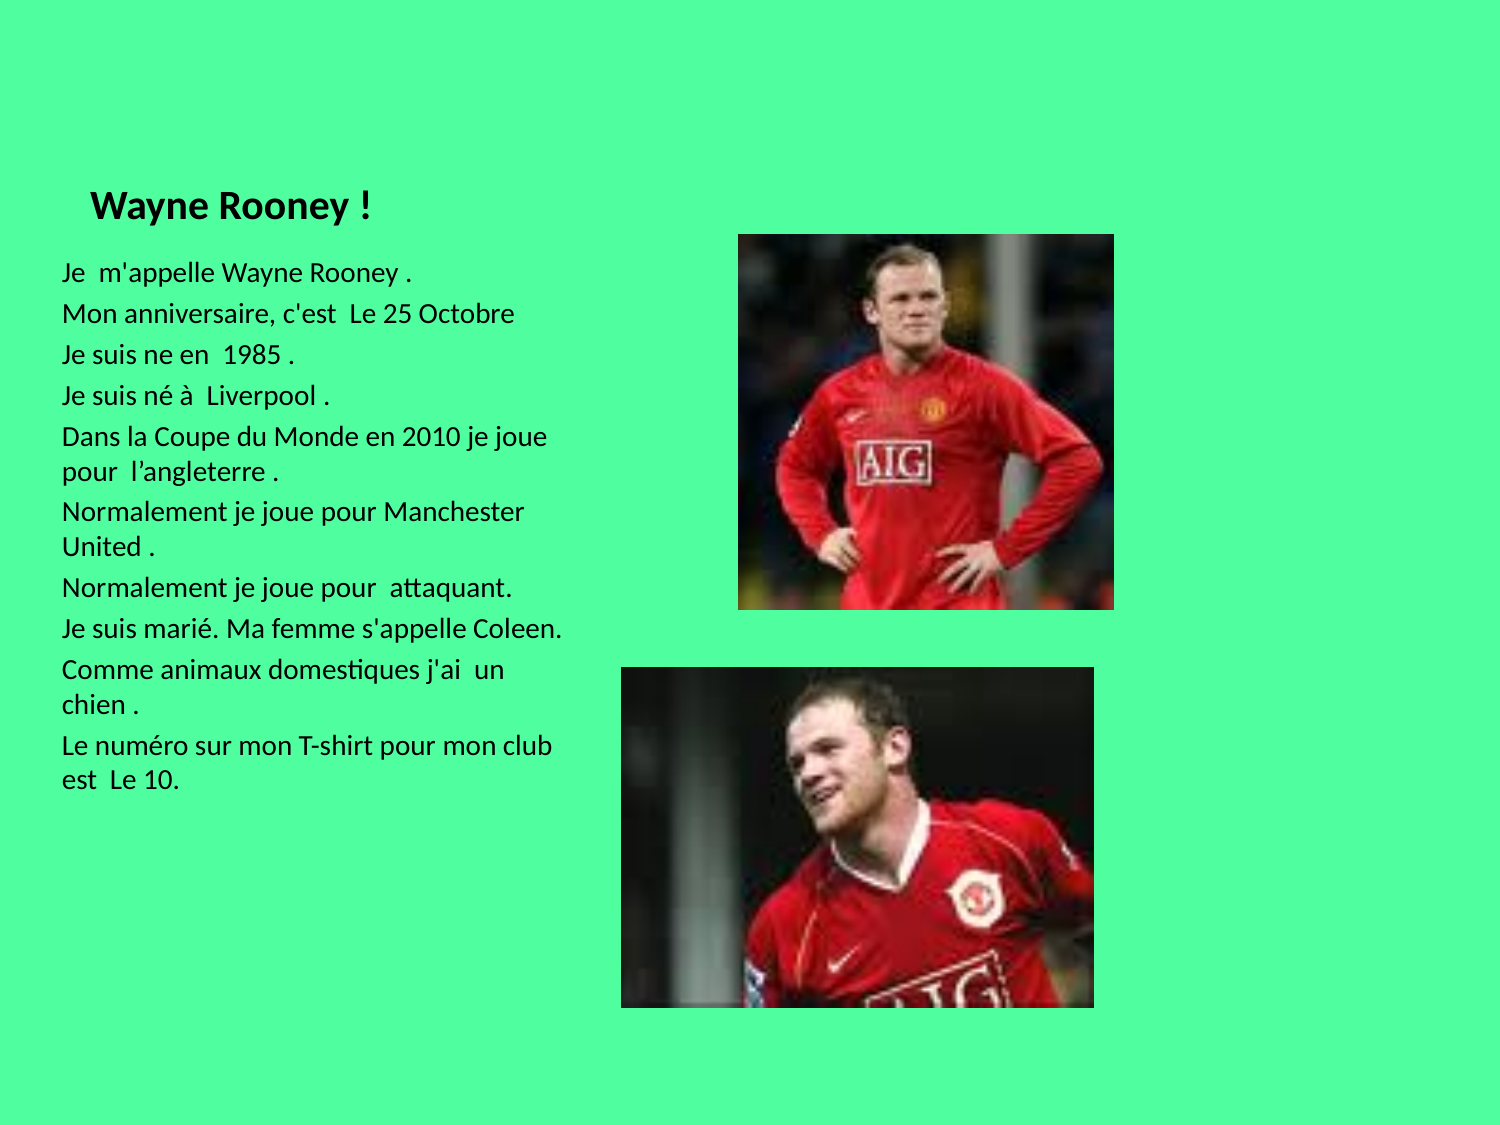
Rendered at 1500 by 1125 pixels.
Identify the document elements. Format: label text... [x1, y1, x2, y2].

title Wayne Rooney ! [75, 44, 569, 236]
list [620, 667, 1094, 1009]
list Je m'appelle Wayne Rooney . Mon anniversaire, c'est Le 25 Octobre Je suis ne en 1985 . Je suis né à Liverpool . Dans la Coupe du Monde en 2010 je joue pour l’angleterre . Normalement je joue pour Manchester United . Normalement je joue pour attaquant. Je suis marié. Ma femme s'appelle Coleen. Comme animaux domestiques j'ai un chien . Le numéro sur mon T-shirt pour mon club est Le 10. [46, 246, 588, 1090]
picture [737, 234, 1114, 610]
